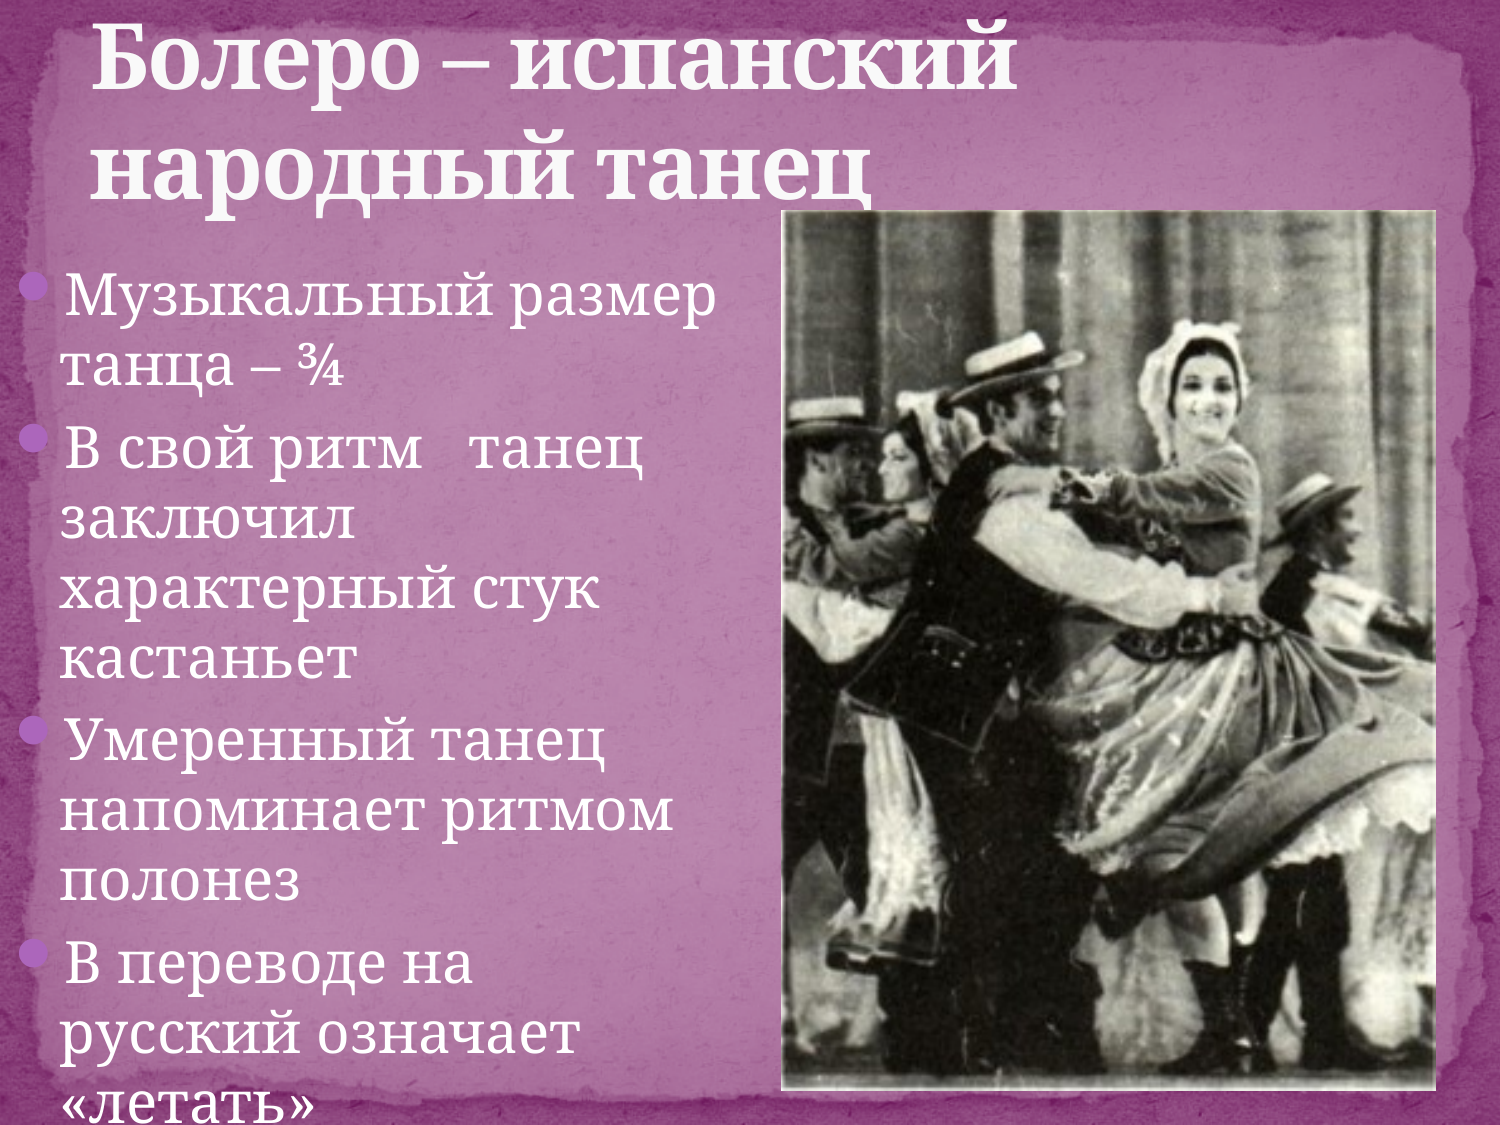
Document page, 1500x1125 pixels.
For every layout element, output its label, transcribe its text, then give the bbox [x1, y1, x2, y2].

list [784, 212, 1433, 1089]
title Болеро – испанский народный танец [74, 24, 1425, 225]
list Музыкальный размер танца – ¾ В свой ритм танец заключил характерный стук кастаньет Умеренный танец напоминает ритмом полонез В переводе на русский означает «летать» [0, 249, 741, 1125]
